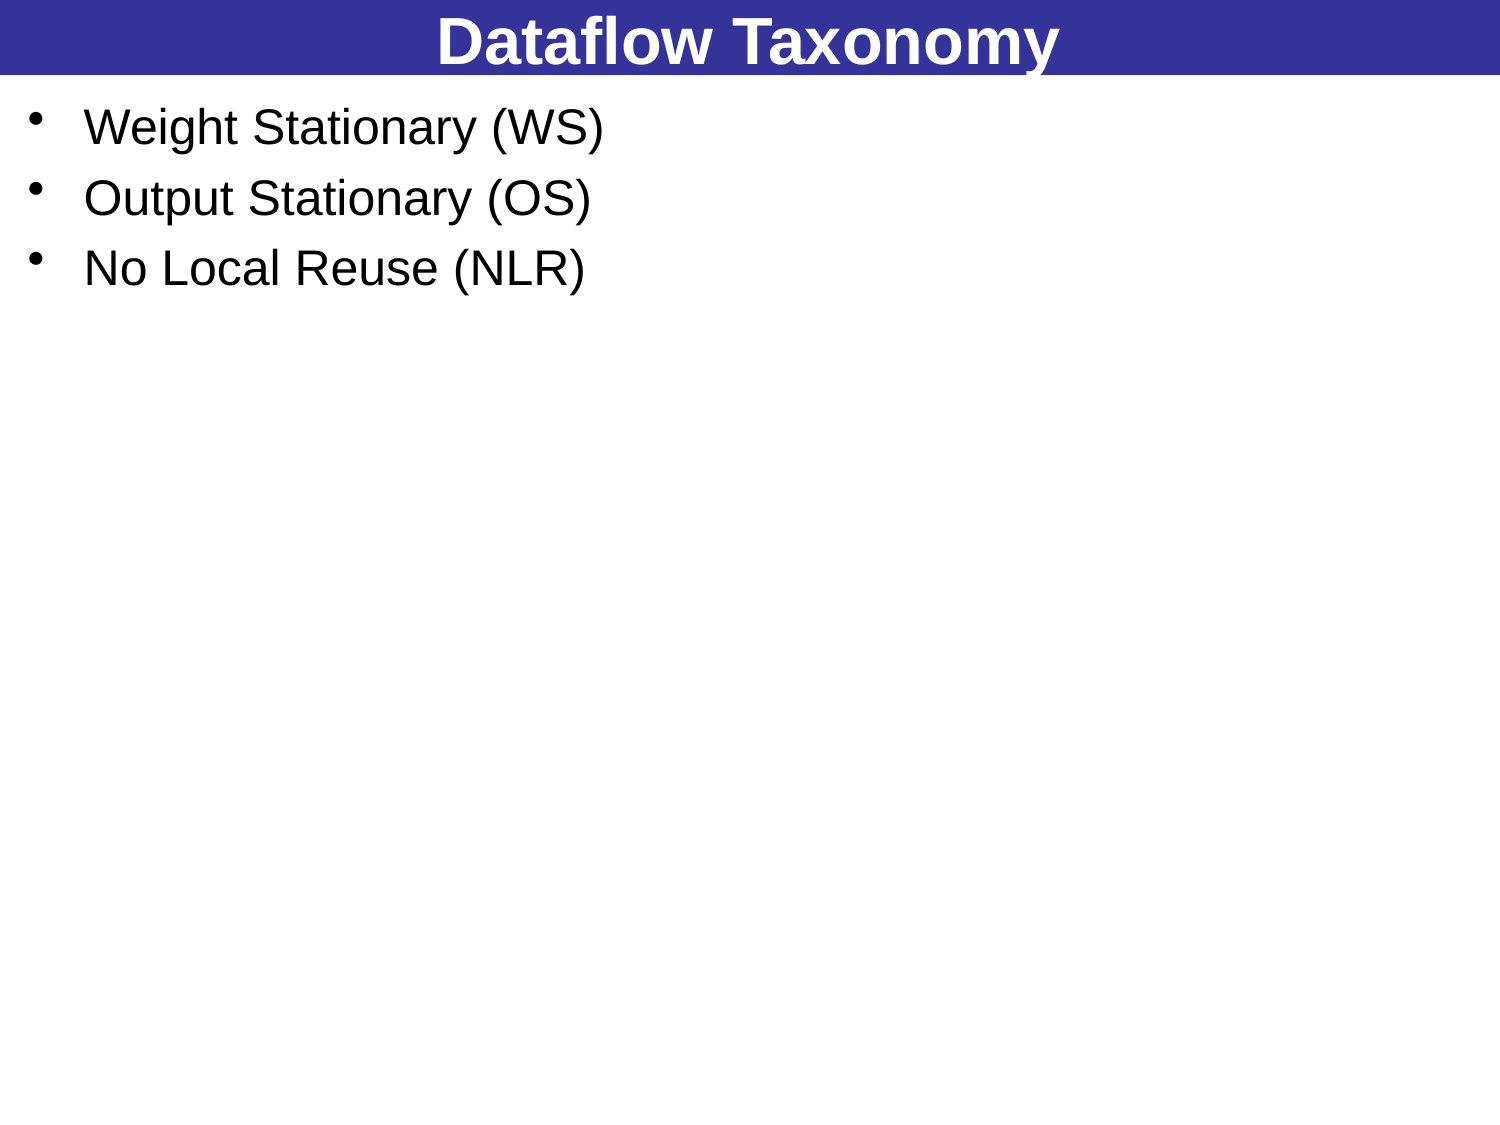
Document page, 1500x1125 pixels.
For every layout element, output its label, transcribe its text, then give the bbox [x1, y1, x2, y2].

list Weight Stationary (WS) Output Stationary (OS) No Local Reuse (NLR) [12, 87, 1488, 1088]
title Dataflow Taxonomy [0, 0, 1500, 75]
